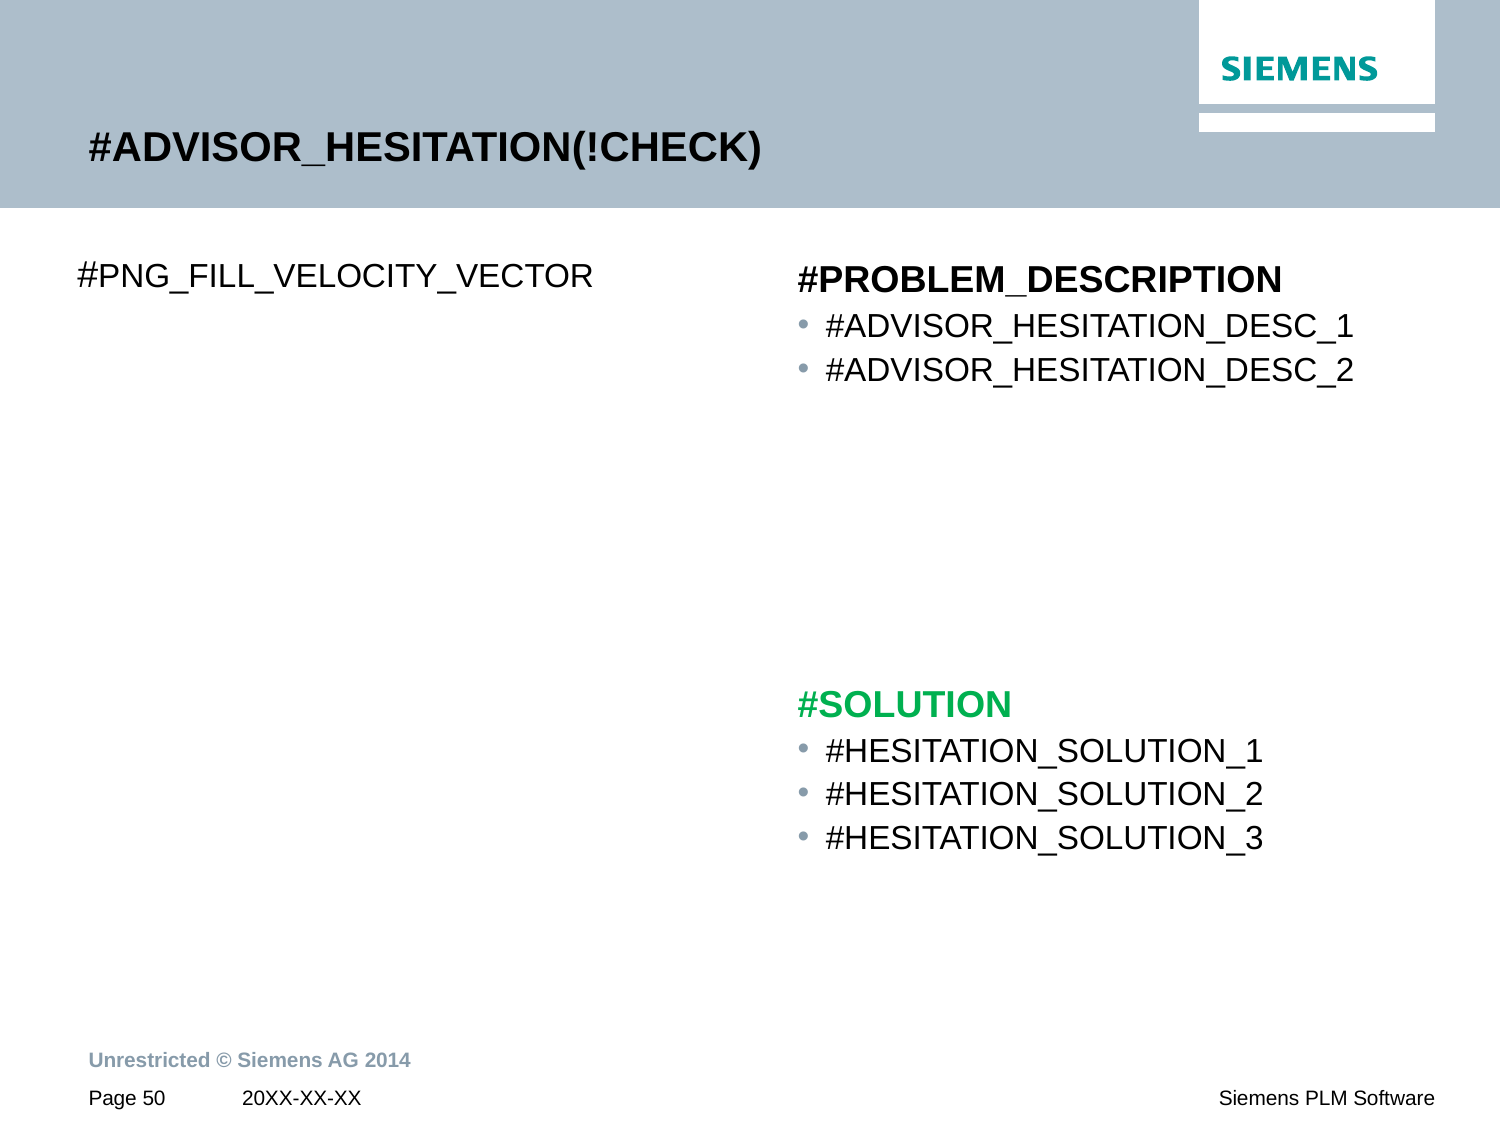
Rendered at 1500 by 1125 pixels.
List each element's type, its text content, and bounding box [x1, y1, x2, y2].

text_box #PNG_FILL_VELOCITY_VECTOR [35, 226, 721, 758]
text_box #SOLUTION #HESITATION_SOLUTION_1 #HESITATION_SOLUTION_2 #HESITATION_SOLUTION_3 [782, 667, 1424, 903]
title #ADVISOR_HESITATION(!CHECK) [0, 0, 1500, 209]
text_box #PROBLEM_DESCRIPTION #ADVISOR_HESITATION_DESC_1 #ADVISOR_HESITATION_DESC_2 [782, 243, 1424, 434]
